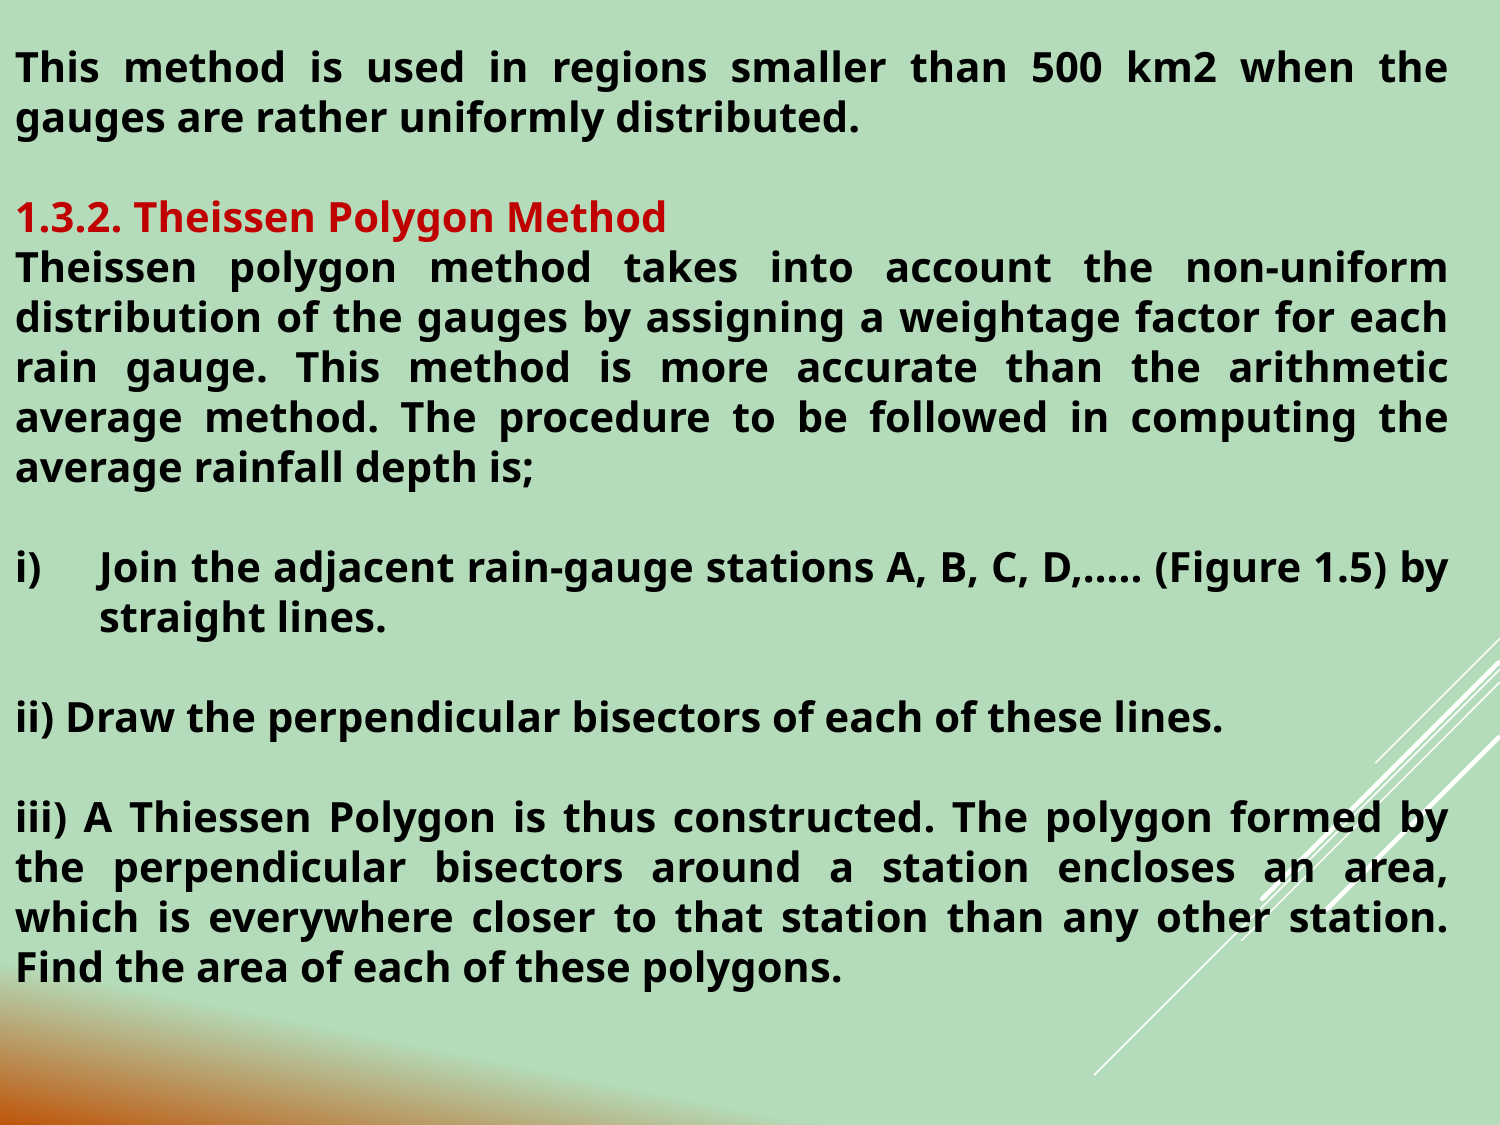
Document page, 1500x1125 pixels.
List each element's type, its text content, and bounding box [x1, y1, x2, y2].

text_box This method is used in regions smaller than 500 km2 when the gauges are rather uniformly distributed. 1.3.2. Theissen Polygon Method Theissen polygon method takes into account the non-uniform distribution of the gauges by assigning a weightage factor for each rain gauge. This method is more accurate than the arithmetic average method. The procedure to be followed in computing the average rainfall depth is; Join the adjacent rain-gauge stations A, B, C, D,….. (Figure 1.5) by straight lines. ii) Draw the perpendicular bisectors of each of these lines. iii) A Thiessen Polygon is thus constructed. The polygon formed by the perpendicular bisectors around a station encloses an area, which is everywhere closer to that station than any other station. Find the area of each of these polygons. [0, 33, 1465, 999]
